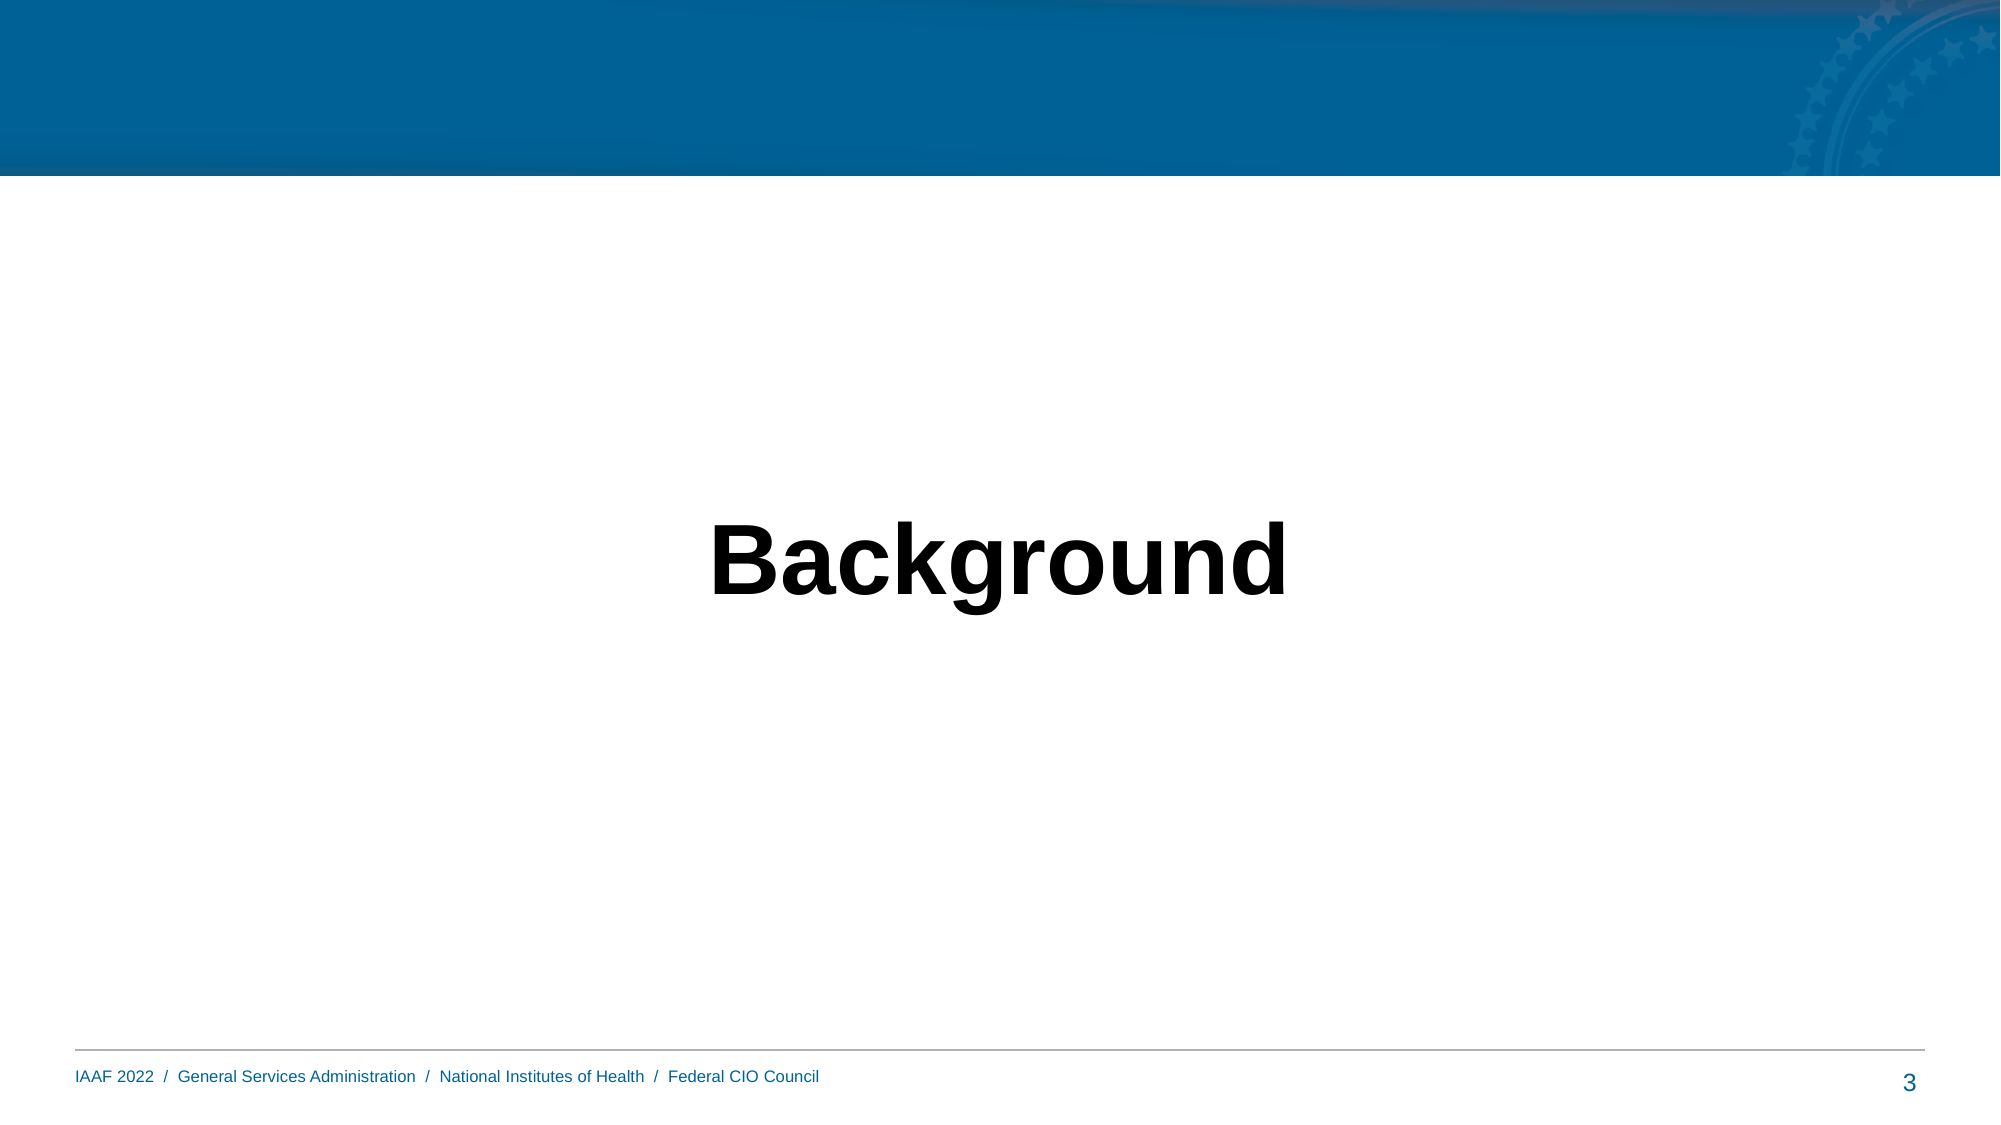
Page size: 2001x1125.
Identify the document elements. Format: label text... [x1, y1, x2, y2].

picture [0, 0, 2000, 176]
picture [0, 168, 666, 176]
title Background [68, 470, 1932, 655]
slide_number 3 [1811, 1038, 1932, 1125]
